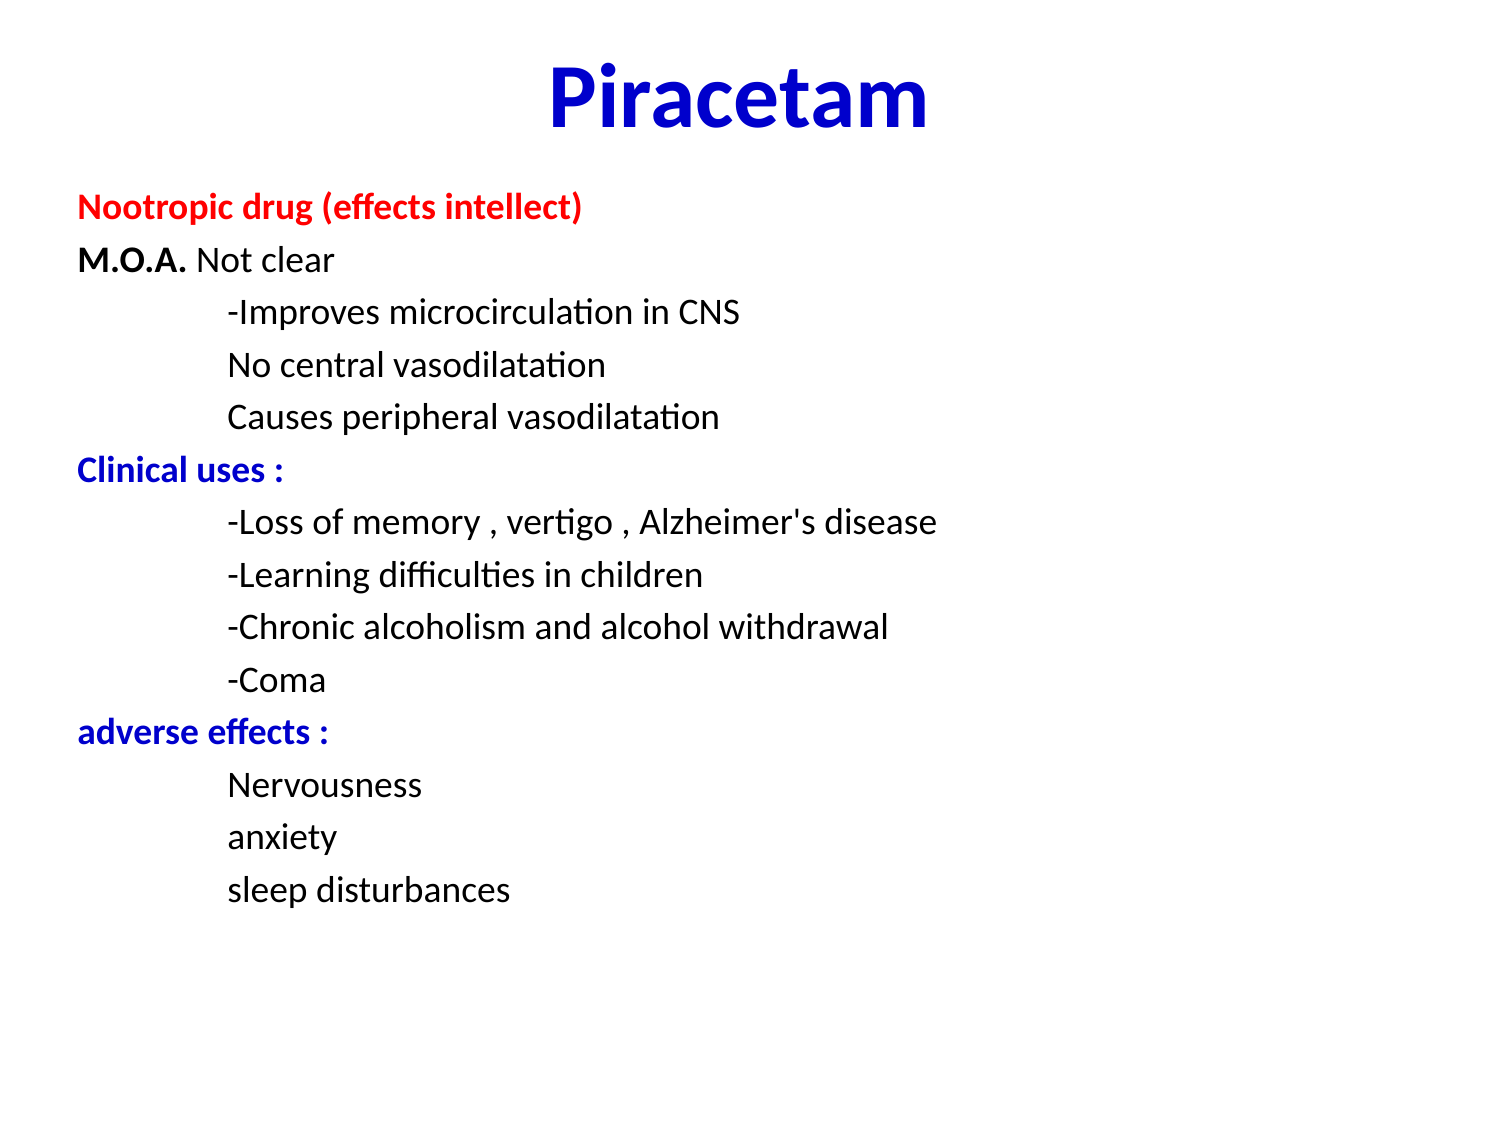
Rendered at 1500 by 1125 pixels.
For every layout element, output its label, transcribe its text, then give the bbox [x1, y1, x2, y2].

subtitle Nootropic drug (effects intellect) M.O.A. Not clear -Improves microcirculation in CNS No central vasodilatation Causes peripheral vasodilatation Clinical uses : -Loss of memory , vertigo , Alzheimer's disease -Learning difficulties in children -Chronic alcoholism and alcohol withdrawal -Coma adverse effects : Nervousness anxiety sleep disturbances [62, 174, 1425, 1088]
title Piracetam [112, 24, 1388, 174]
